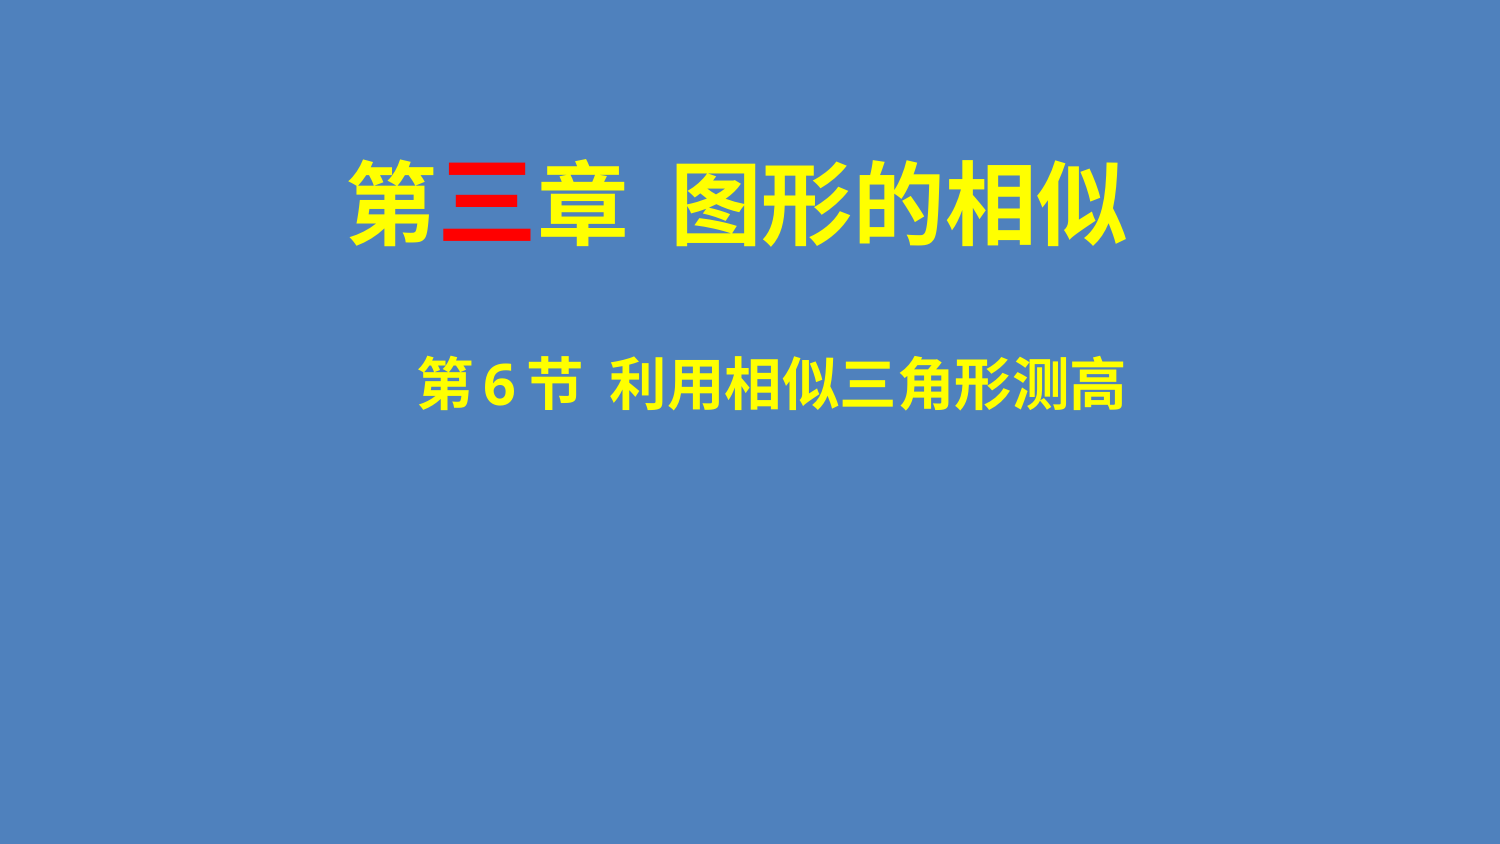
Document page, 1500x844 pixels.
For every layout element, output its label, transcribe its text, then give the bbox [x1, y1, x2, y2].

title 第6节 利用相似三角形测高 [222, 339, 1322, 425]
text_box 第三章 图形的相似 [333, 189, 1208, 265]
